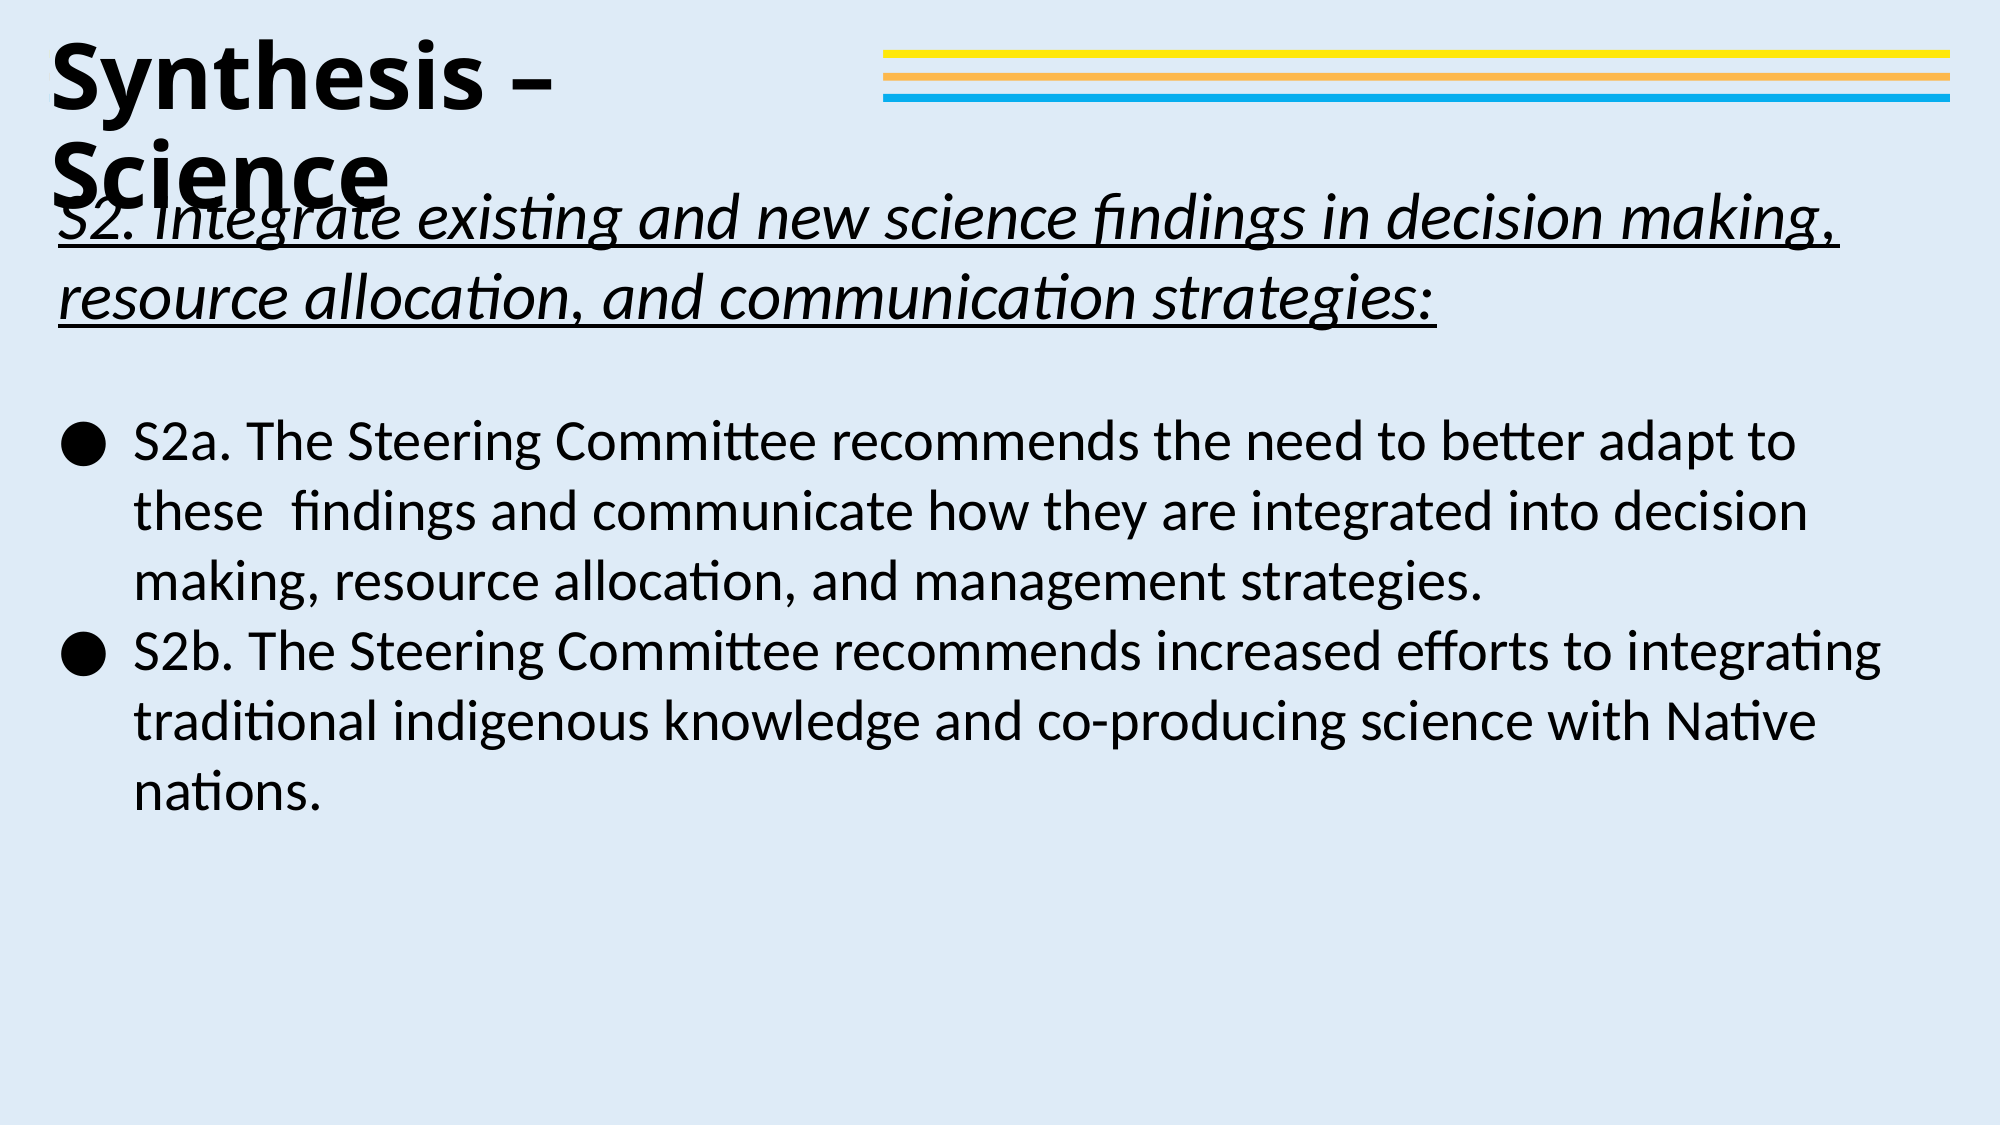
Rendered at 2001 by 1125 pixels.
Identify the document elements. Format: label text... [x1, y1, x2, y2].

list S2. Integrate existing and new science findings in decision making, resource allocation, and communication strategies: S2a. The Steering Committee recommends the need to better adapt to these findings and communicate how they are integrated into decision making, resource allocation, and management strategies. S2b. The Steering Committee recommends increased efforts to integrating traditional indigenous knowledge and co-producing science with Native nations. [49, 172, 1950, 1095]
title Synthesis – Science [49, 29, 884, 172]
